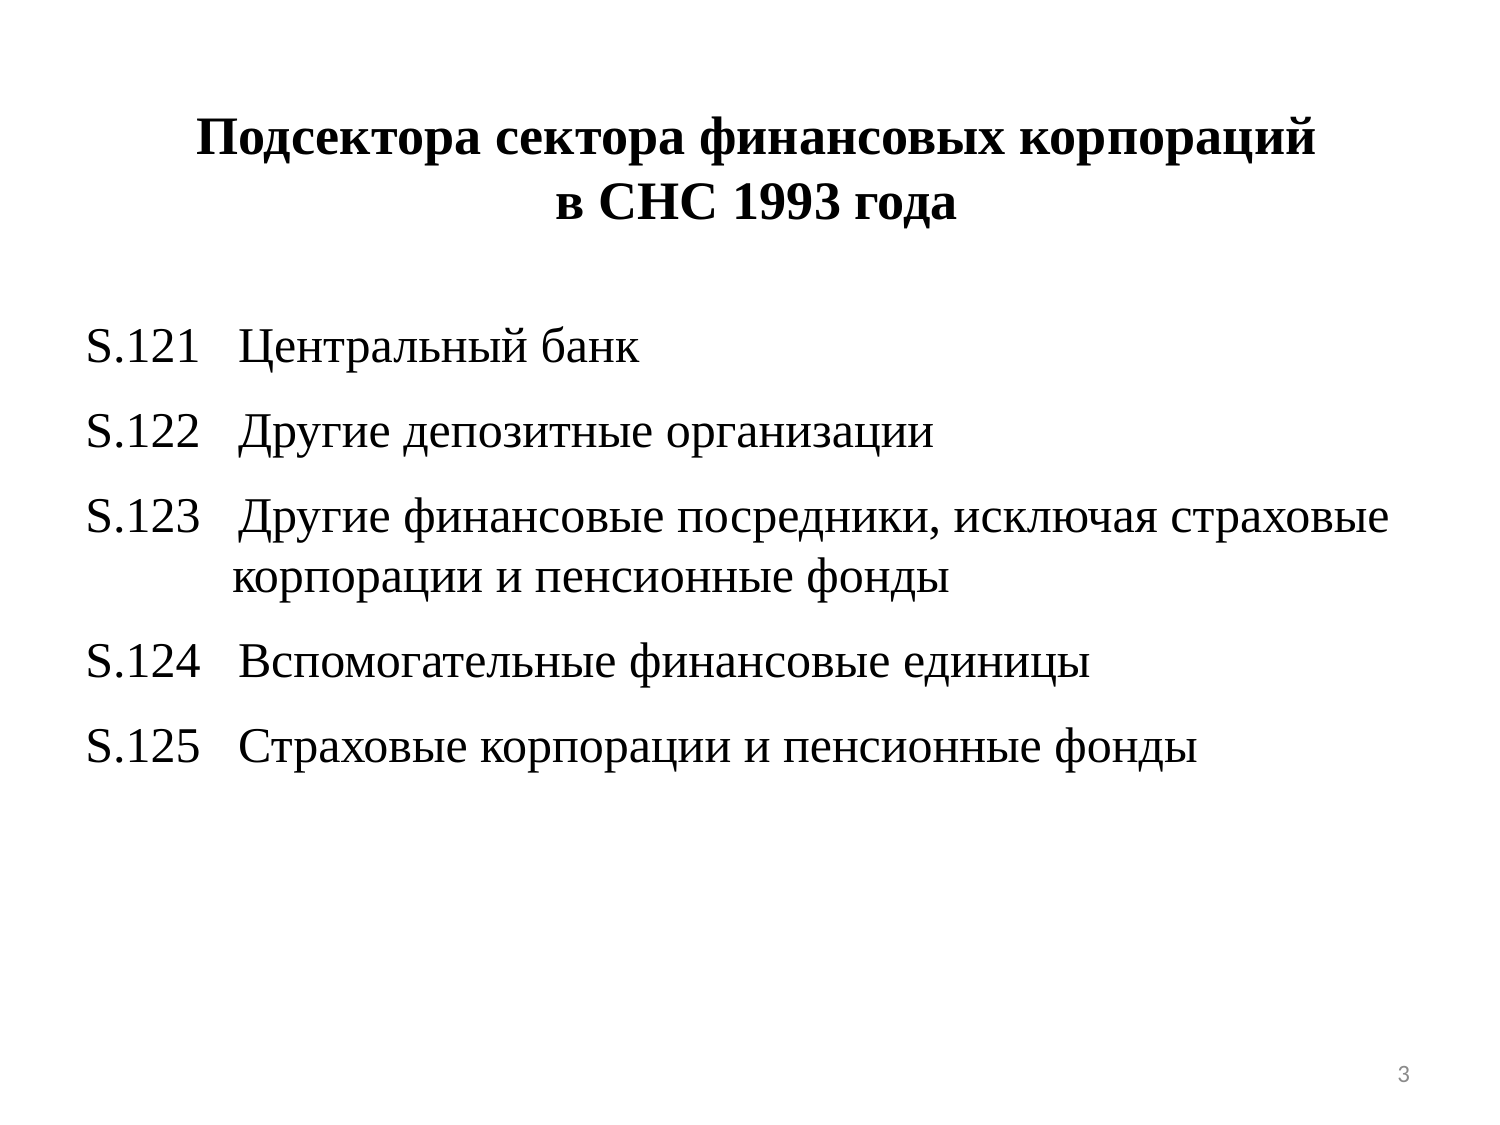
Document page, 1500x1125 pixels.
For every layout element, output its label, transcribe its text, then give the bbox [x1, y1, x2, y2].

slide_number 3 [1074, 1042, 1425, 1103]
list S.121 Центральный банк S.122 Другие депозитные организации S.123 Другие финансовые посредники, исключая страховые корпорации и пенсионные фонды S.124 Вспомогательные финансовые единицы S.125 Страховые корпорации и пенсионные фонды [70, 304, 1421, 832]
title Подсектора сектора финансовых корпораций в СНС 1993 года [82, 93, 1432, 237]
